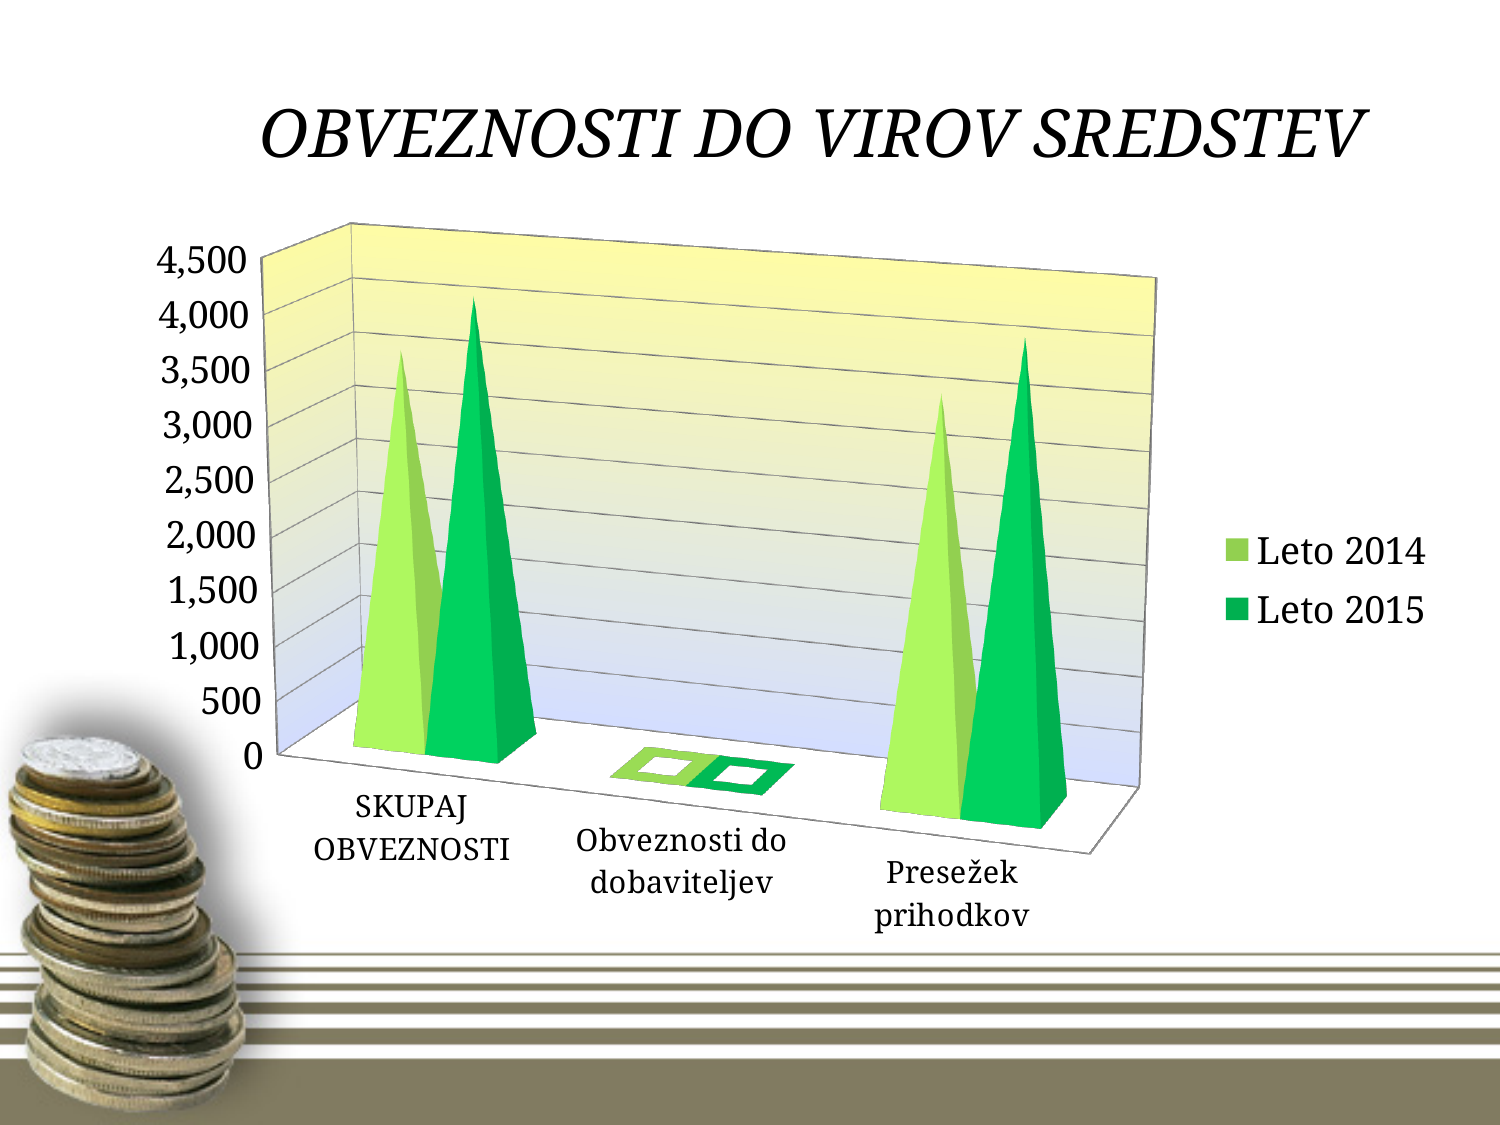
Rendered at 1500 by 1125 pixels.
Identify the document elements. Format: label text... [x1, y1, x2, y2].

chart [100, 207, 1451, 951]
picture [0, 0, 1500, 1125]
title OBVEZNOSTI DO VIROV SREDSTEV [174, 37, 1450, 207]
